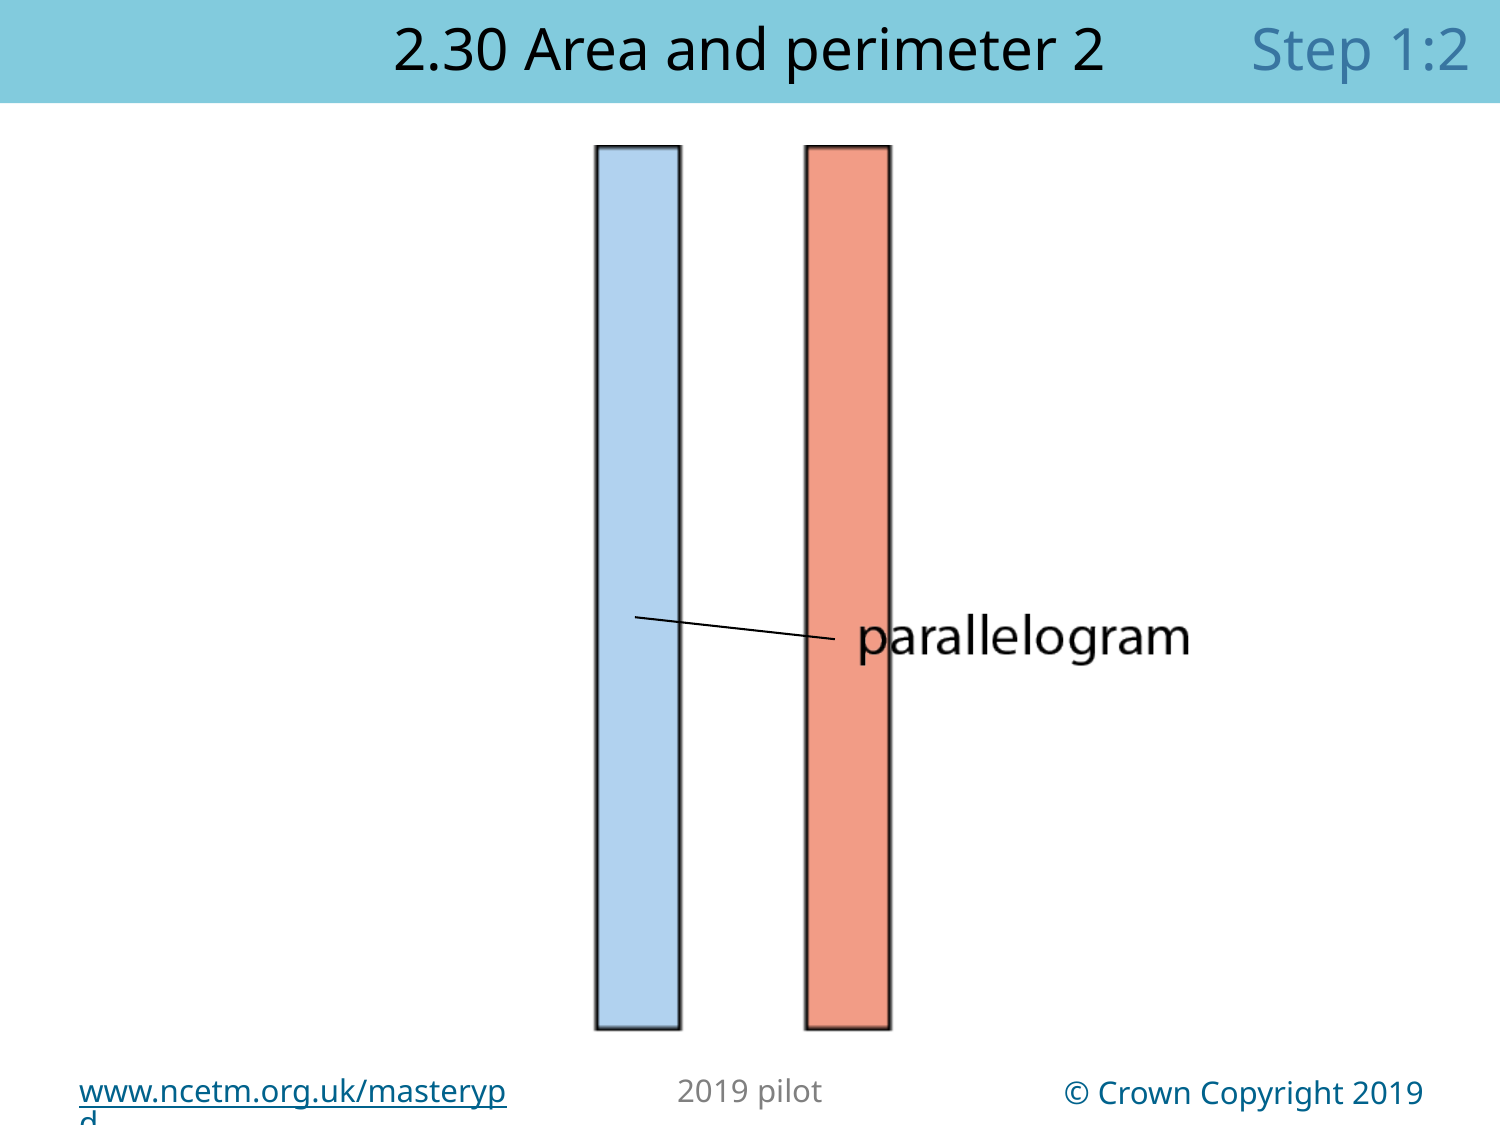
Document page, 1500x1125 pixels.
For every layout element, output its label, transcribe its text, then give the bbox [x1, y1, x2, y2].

list Step 1:2 [0, 0, 1500, 104]
picture [561, 145, 700, 1125]
picture [761, 145, 1431, 1125]
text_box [634, 617, 835, 640]
